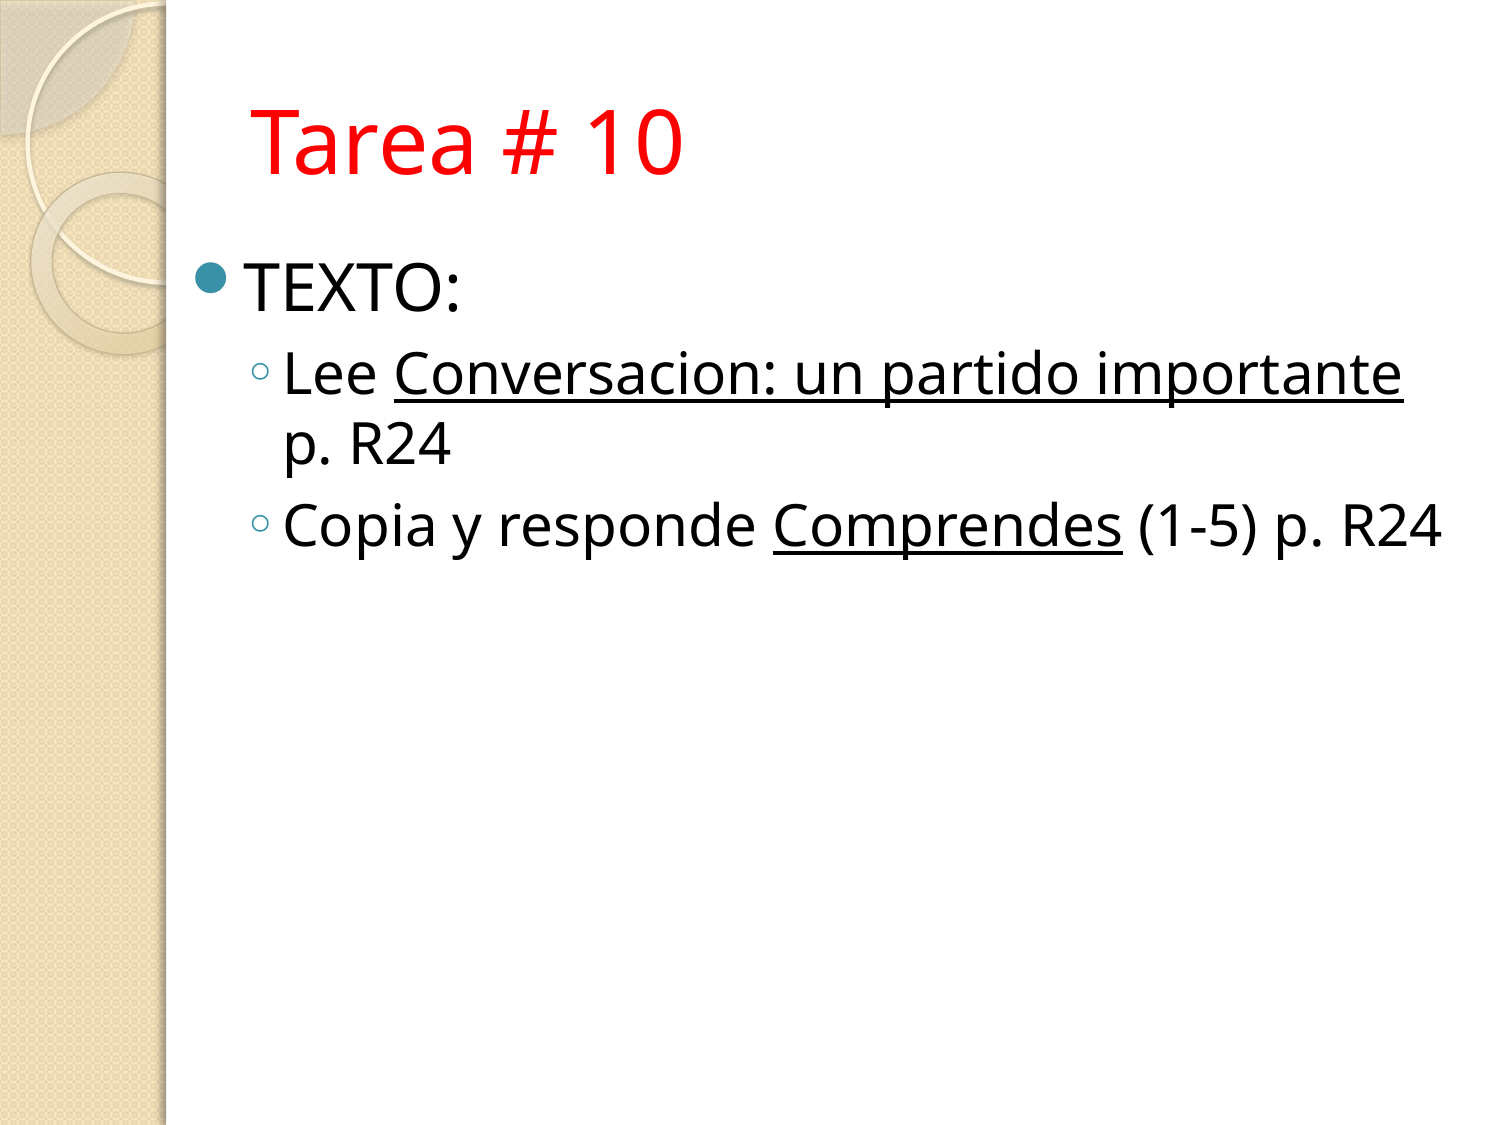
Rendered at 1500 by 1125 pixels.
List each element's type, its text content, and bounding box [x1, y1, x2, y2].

title Tarea # 10 [235, 45, 1466, 233]
list TEXTO: Lee Conversacion: un partido importante p. R24 Copia y responde Comprendes (1-5) p. R24 [162, 237, 1466, 1025]
